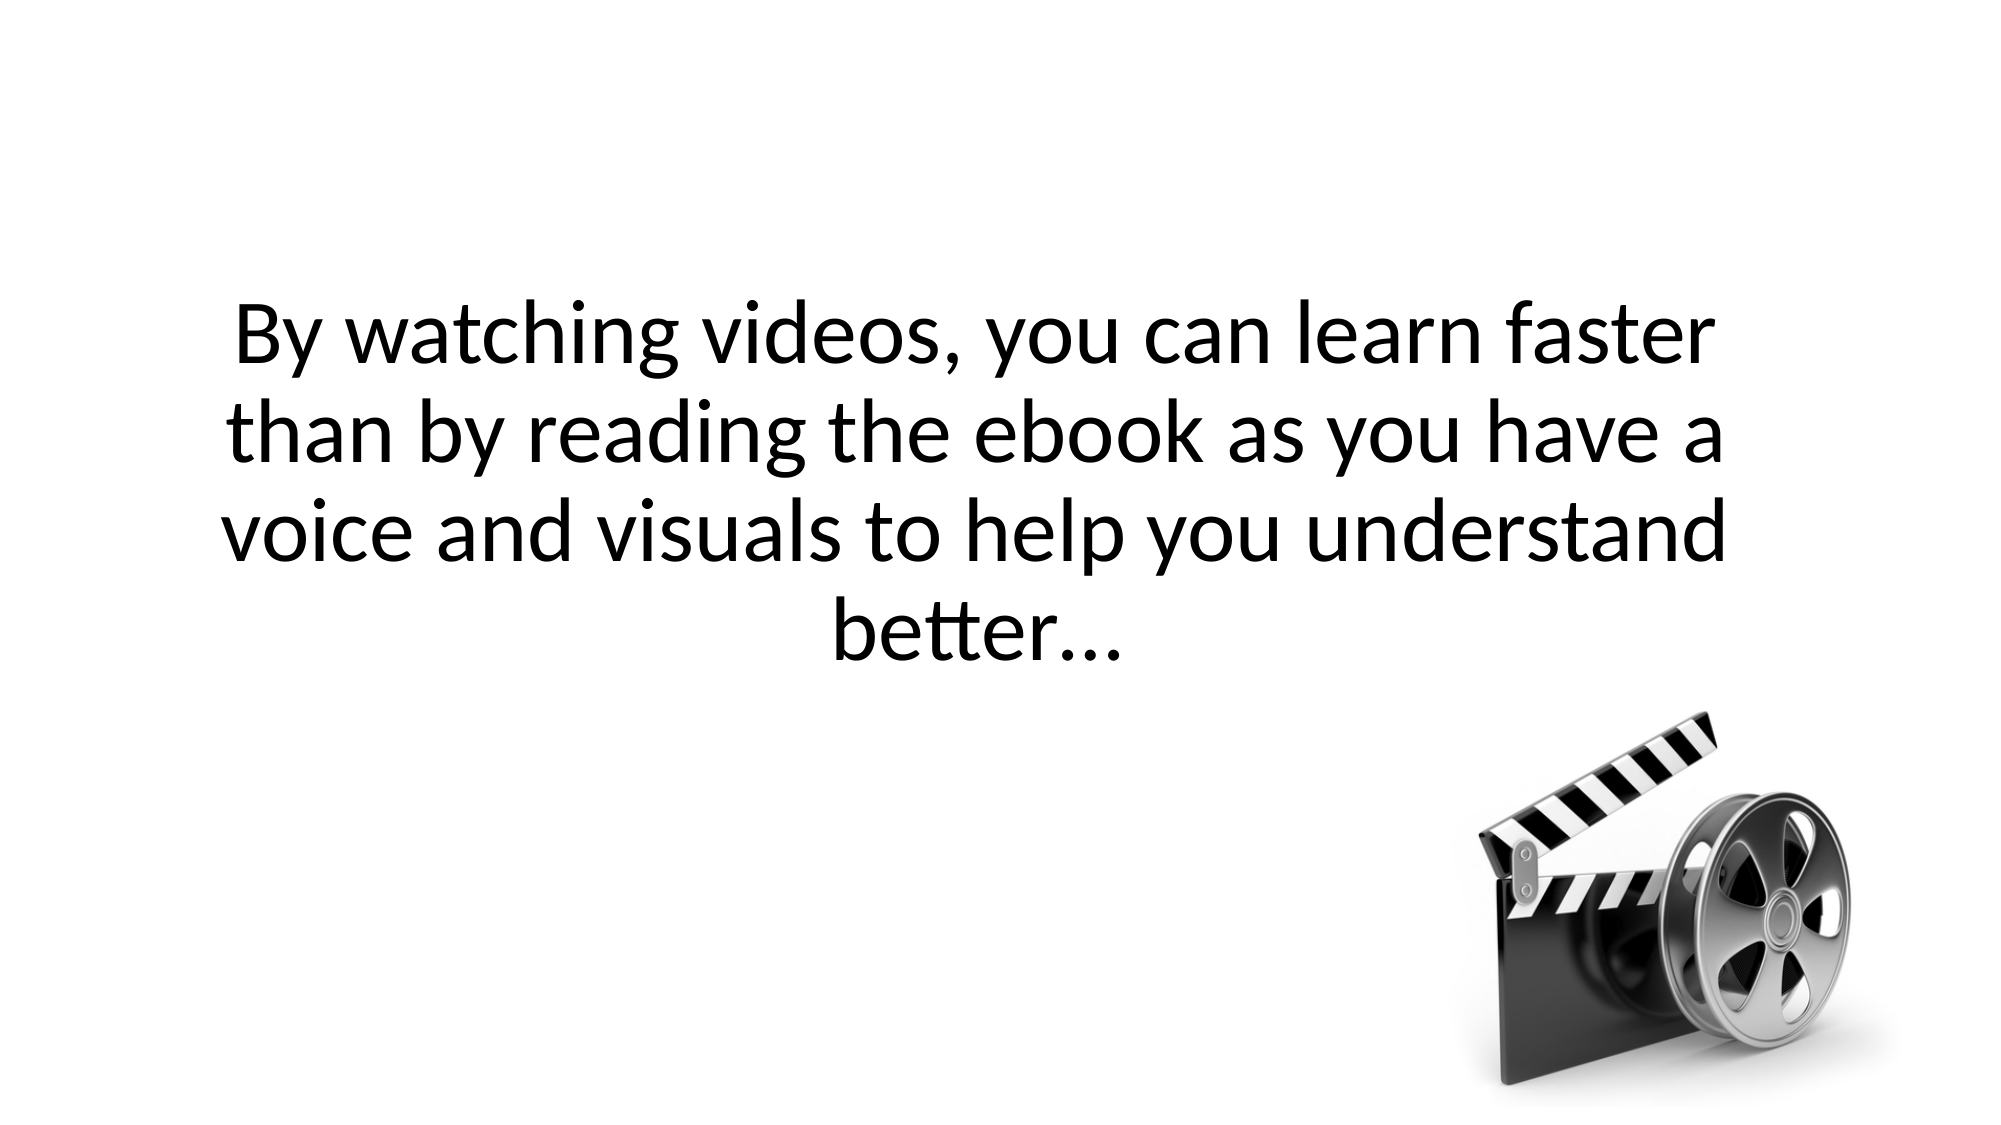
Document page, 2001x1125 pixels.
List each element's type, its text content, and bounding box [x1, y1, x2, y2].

picture [1413, 679, 1937, 1125]
list By watching videos, you can learn faster than by reading the ebook as you have a voice and visuals to help you understand better… [127, 276, 1826, 792]
